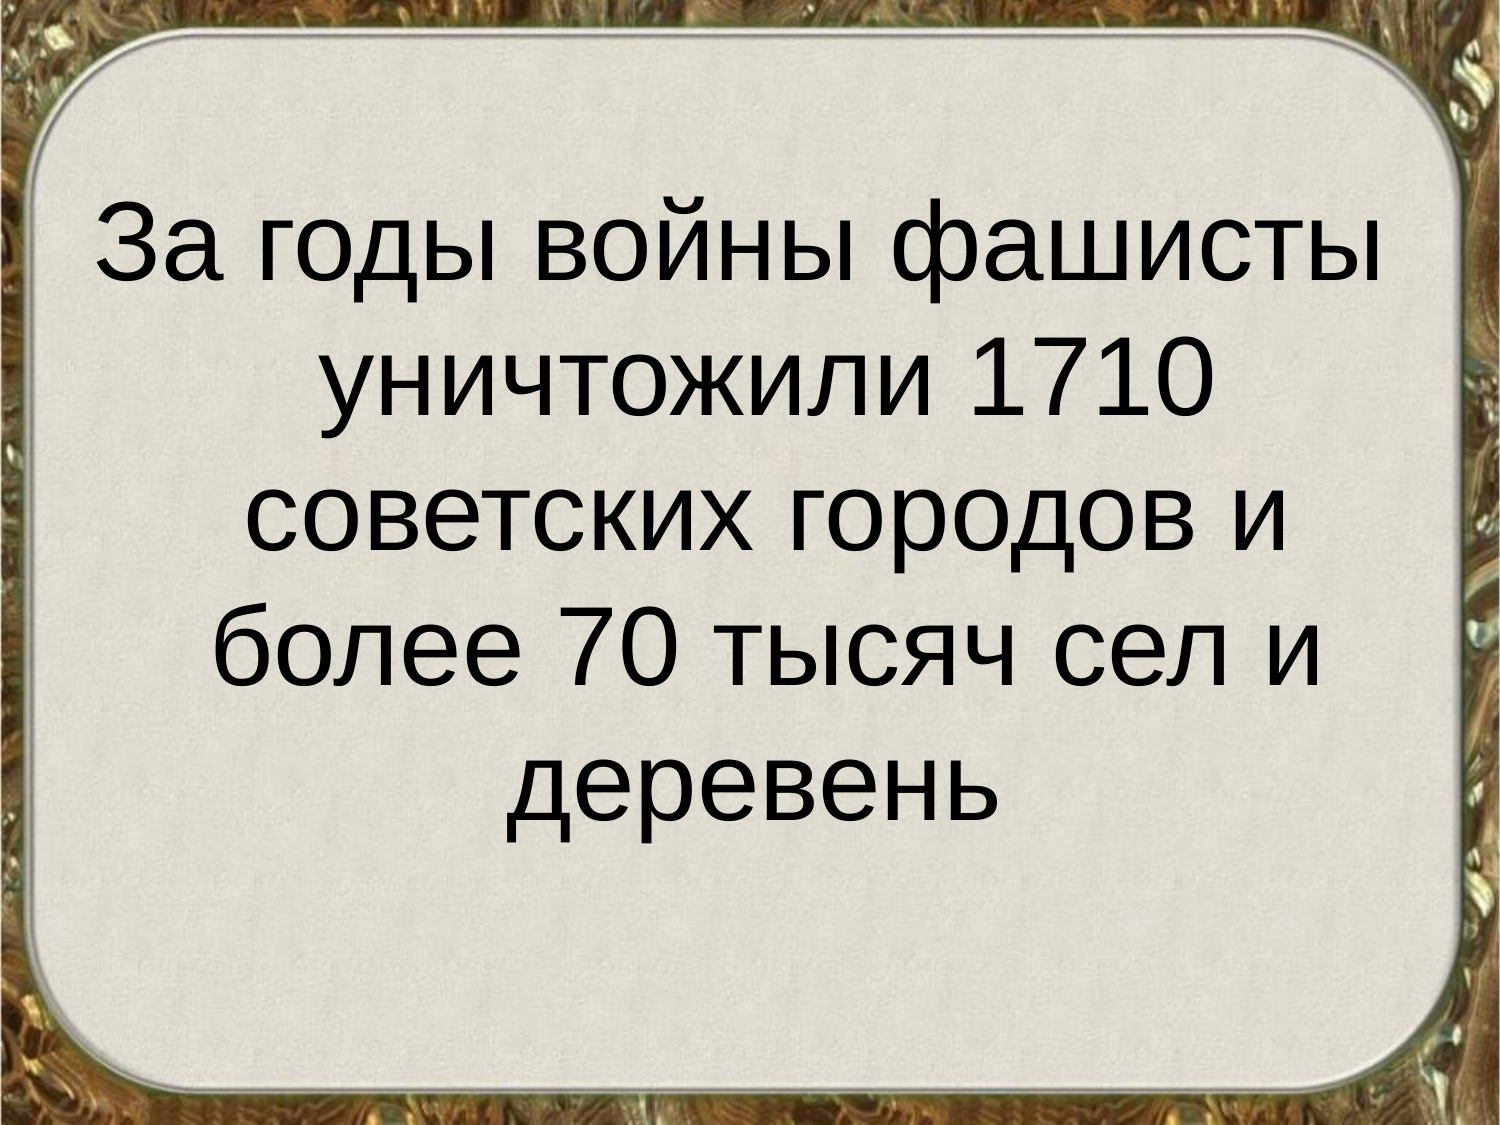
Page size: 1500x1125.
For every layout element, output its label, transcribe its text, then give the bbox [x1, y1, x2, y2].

list За годы войны фашисты уничтожили 1710 советских городов и более 70 тысяч сел и деревень [64, 160, 1415, 904]
picture [0, 0, 1500, 1125]
